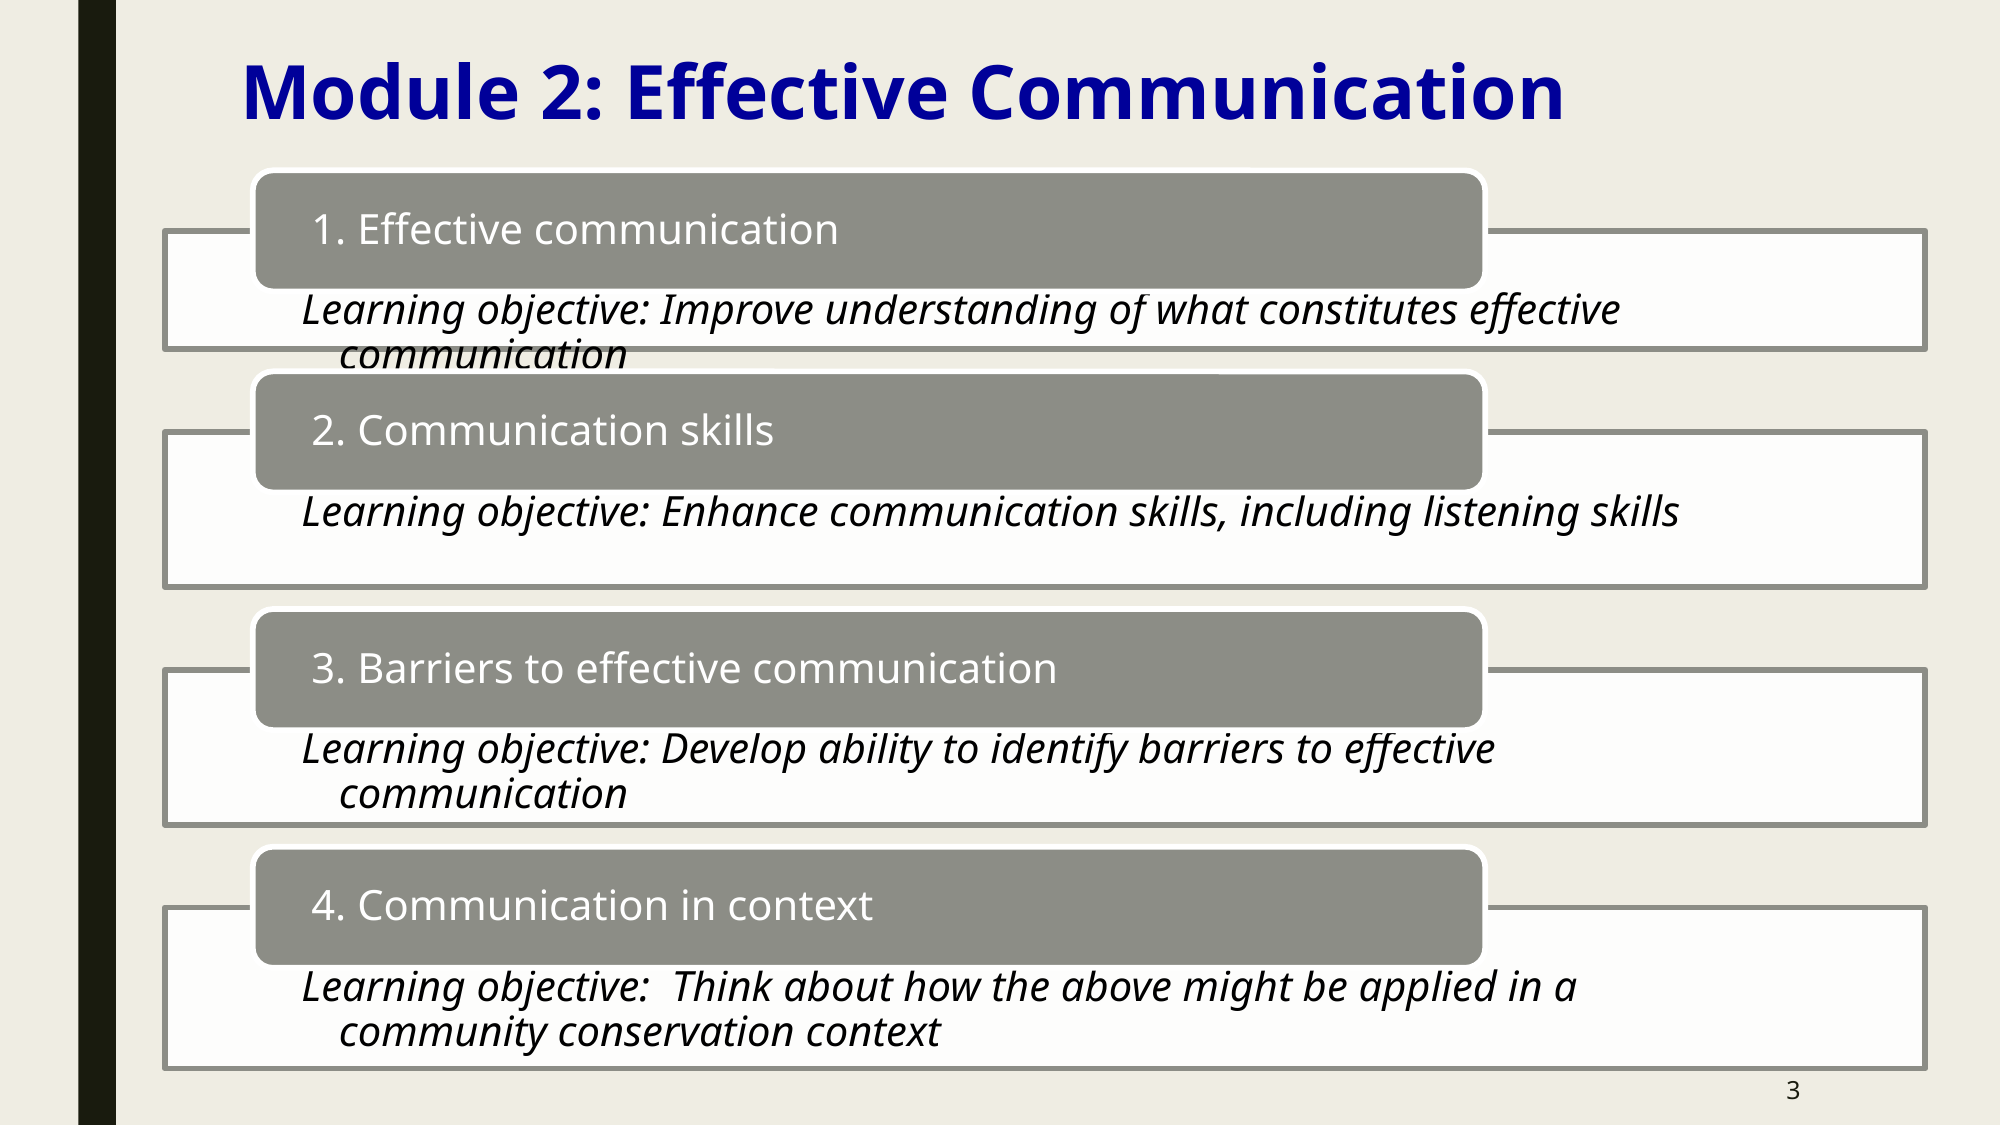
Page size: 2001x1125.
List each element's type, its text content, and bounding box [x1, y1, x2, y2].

title Module 2: Effective Communication [225, 48, 1800, 162]
slide_number 3 [1553, 1077, 1816, 1125]
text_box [164, 162, 1926, 1077]
